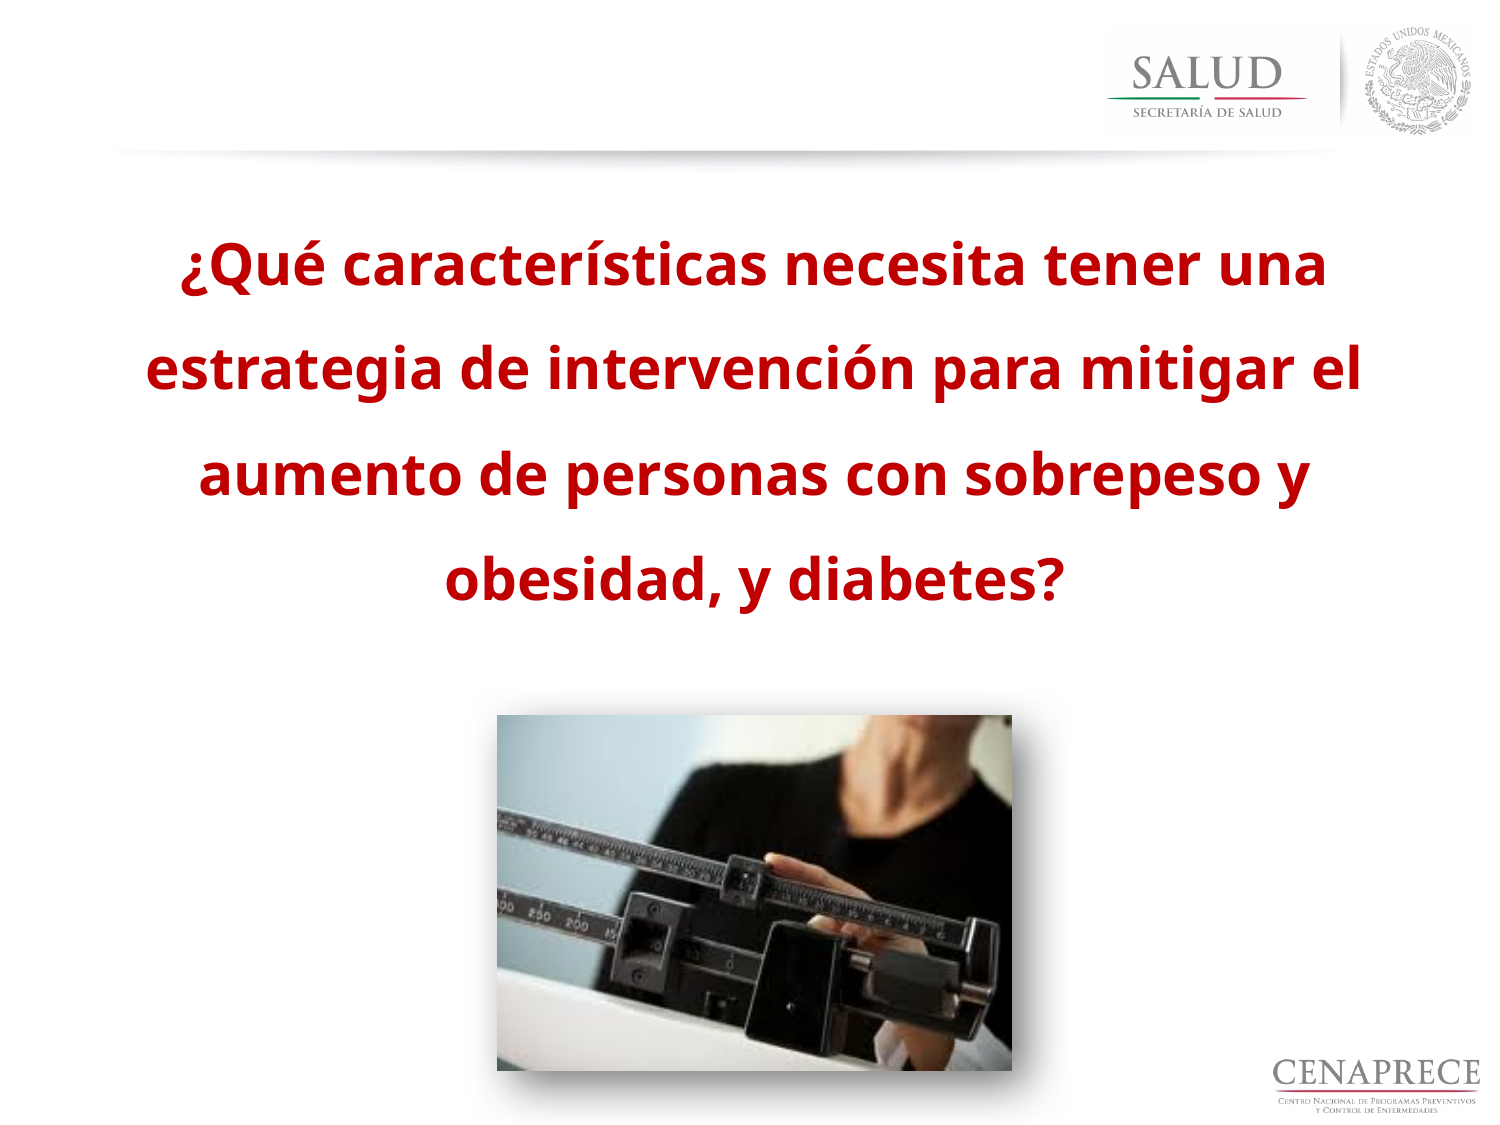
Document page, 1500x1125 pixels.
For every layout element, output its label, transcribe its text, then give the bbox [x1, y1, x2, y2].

text_box ¿Qué características necesita tener una estrategia de intervención para mitigar el aumento de personas con sobrepeso y obesidad, y diabetes? [57, 184, 1452, 619]
picture [1107, 25, 1471, 137]
picture [75, 143, 1393, 183]
picture [497, 715, 1013, 1071]
picture [1273, 1059, 1480, 1113]
